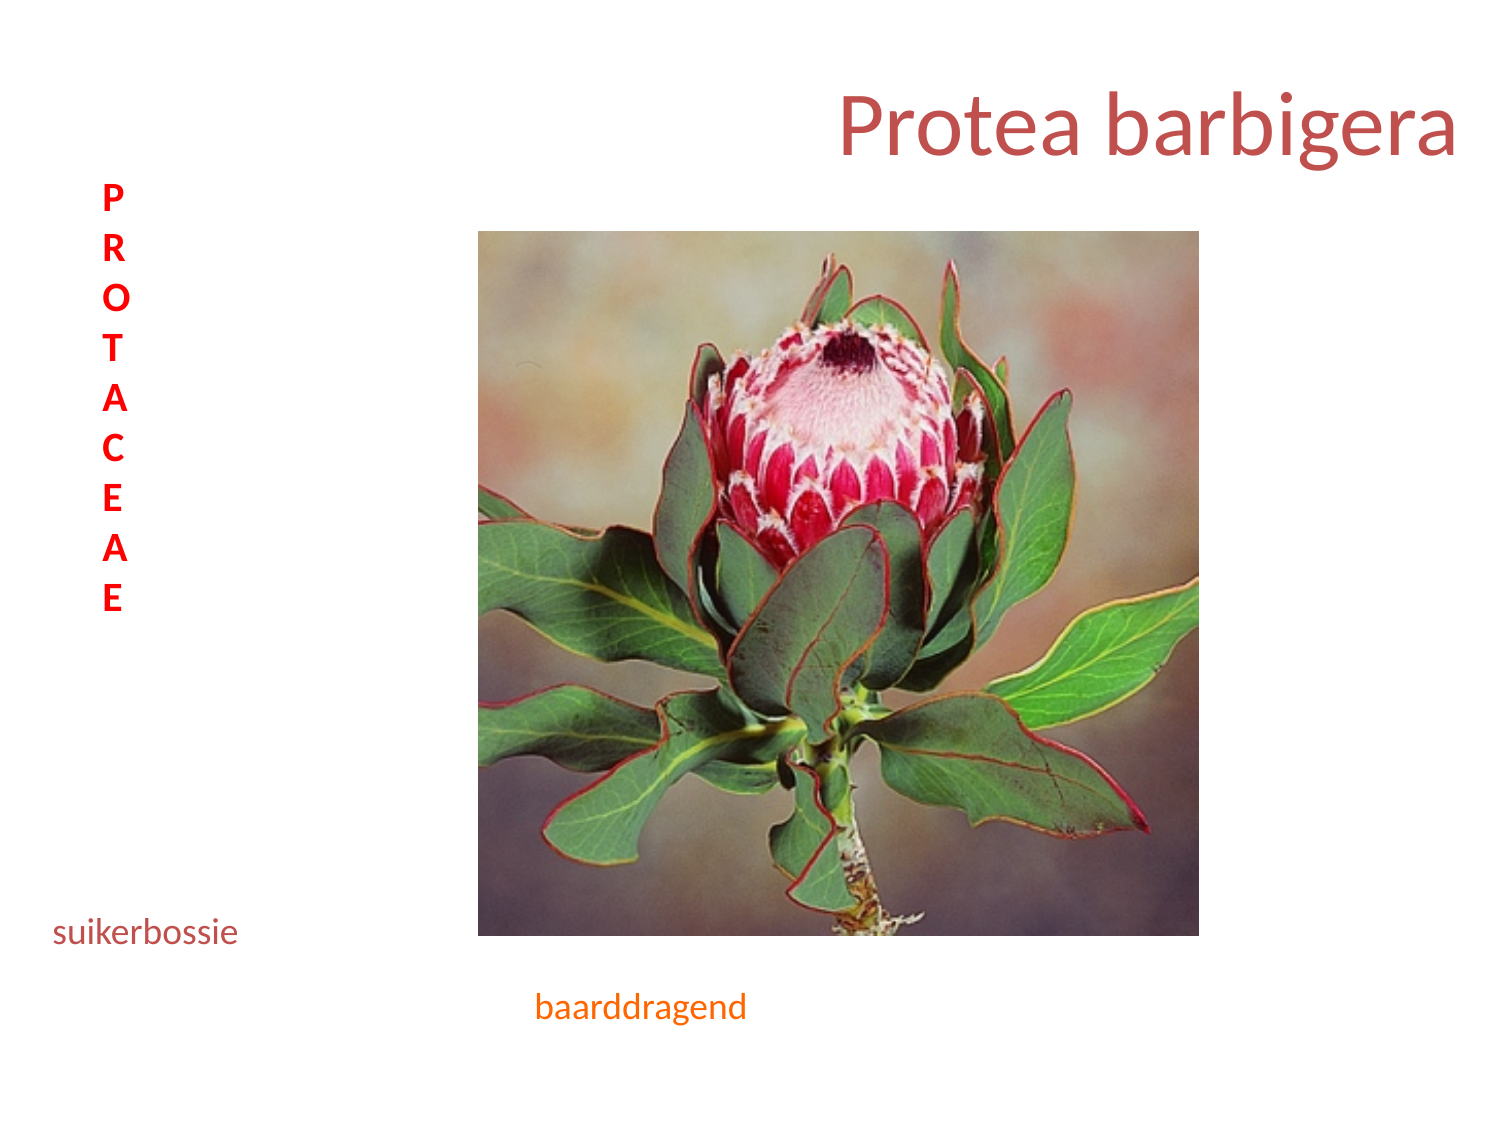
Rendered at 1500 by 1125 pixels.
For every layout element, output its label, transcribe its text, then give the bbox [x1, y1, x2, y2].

text_box PROTACEAE [87, 162, 150, 628]
picture [478, 231, 1200, 936]
title Protea barbigera [200, 24, 1475, 213]
text_box baarddragend [50, 974, 763, 1035]
text_box suikerbossie [37, 899, 1100, 960]
